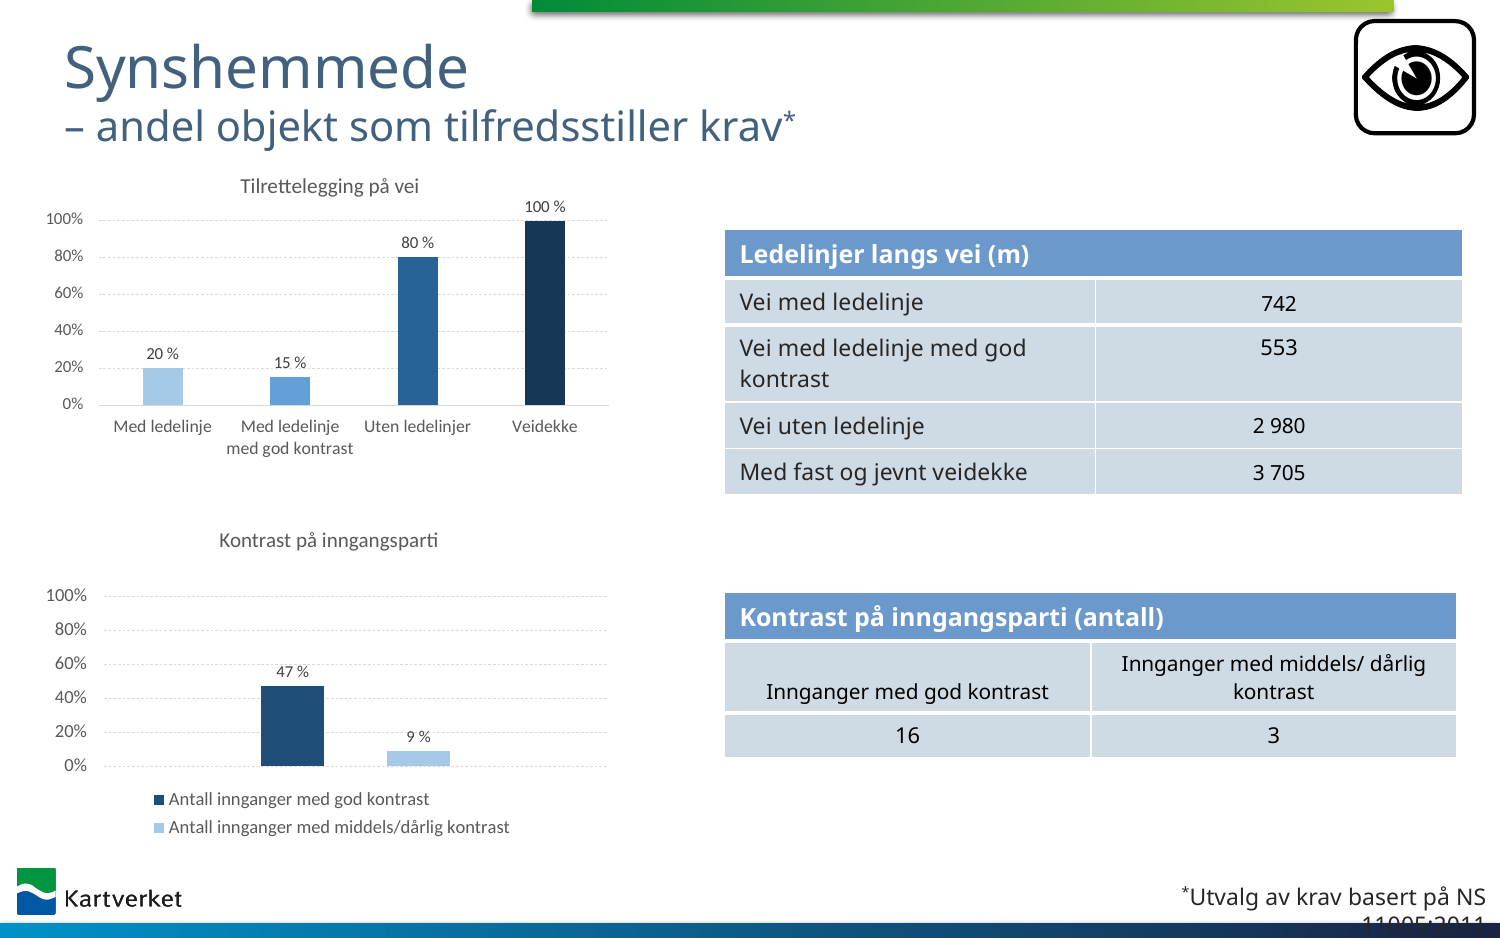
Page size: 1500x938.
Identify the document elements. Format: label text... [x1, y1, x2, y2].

text_box *Utvalg av krav basert på NS 11005:2011 [1068, 873, 1500, 938]
table_cell 742 [1096, 280, 1462, 323]
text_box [1355, 20, 1475, 134]
table_cell Innganger med god kontrast [725, 643, 1090, 711]
text_box Synshemmede – andel objekt som tilfredsstiller krav* [49, 24, 1431, 158]
table_header Ledelinjer langs vei (m) [725, 230, 1462, 276]
table_cell 2 980 [1096, 403, 1462, 448]
table_cell Vei med ledelinje med god kontrast [725, 327, 1095, 401]
table_cell Med fast og jevnt veidekke [725, 449, 1095, 494]
table_cell Vei med ledelinje [725, 280, 1095, 323]
picture [41, 520, 617, 846]
table_header Kontrast på inngangsparti (antall) [725, 593, 1456, 639]
picture [41, 166, 619, 492]
table_cell Innganger med middels/ dårlig kontrast [1092, 643, 1456, 711]
table_cell Vei uten ledelinje [725, 403, 1095, 448]
table_cell 16 [725, 715, 1090, 757]
table_cell 3 [1092, 715, 1456, 757]
table_cell 3 705 [1096, 449, 1462, 494]
table_cell 553 [1096, 327, 1462, 401]
